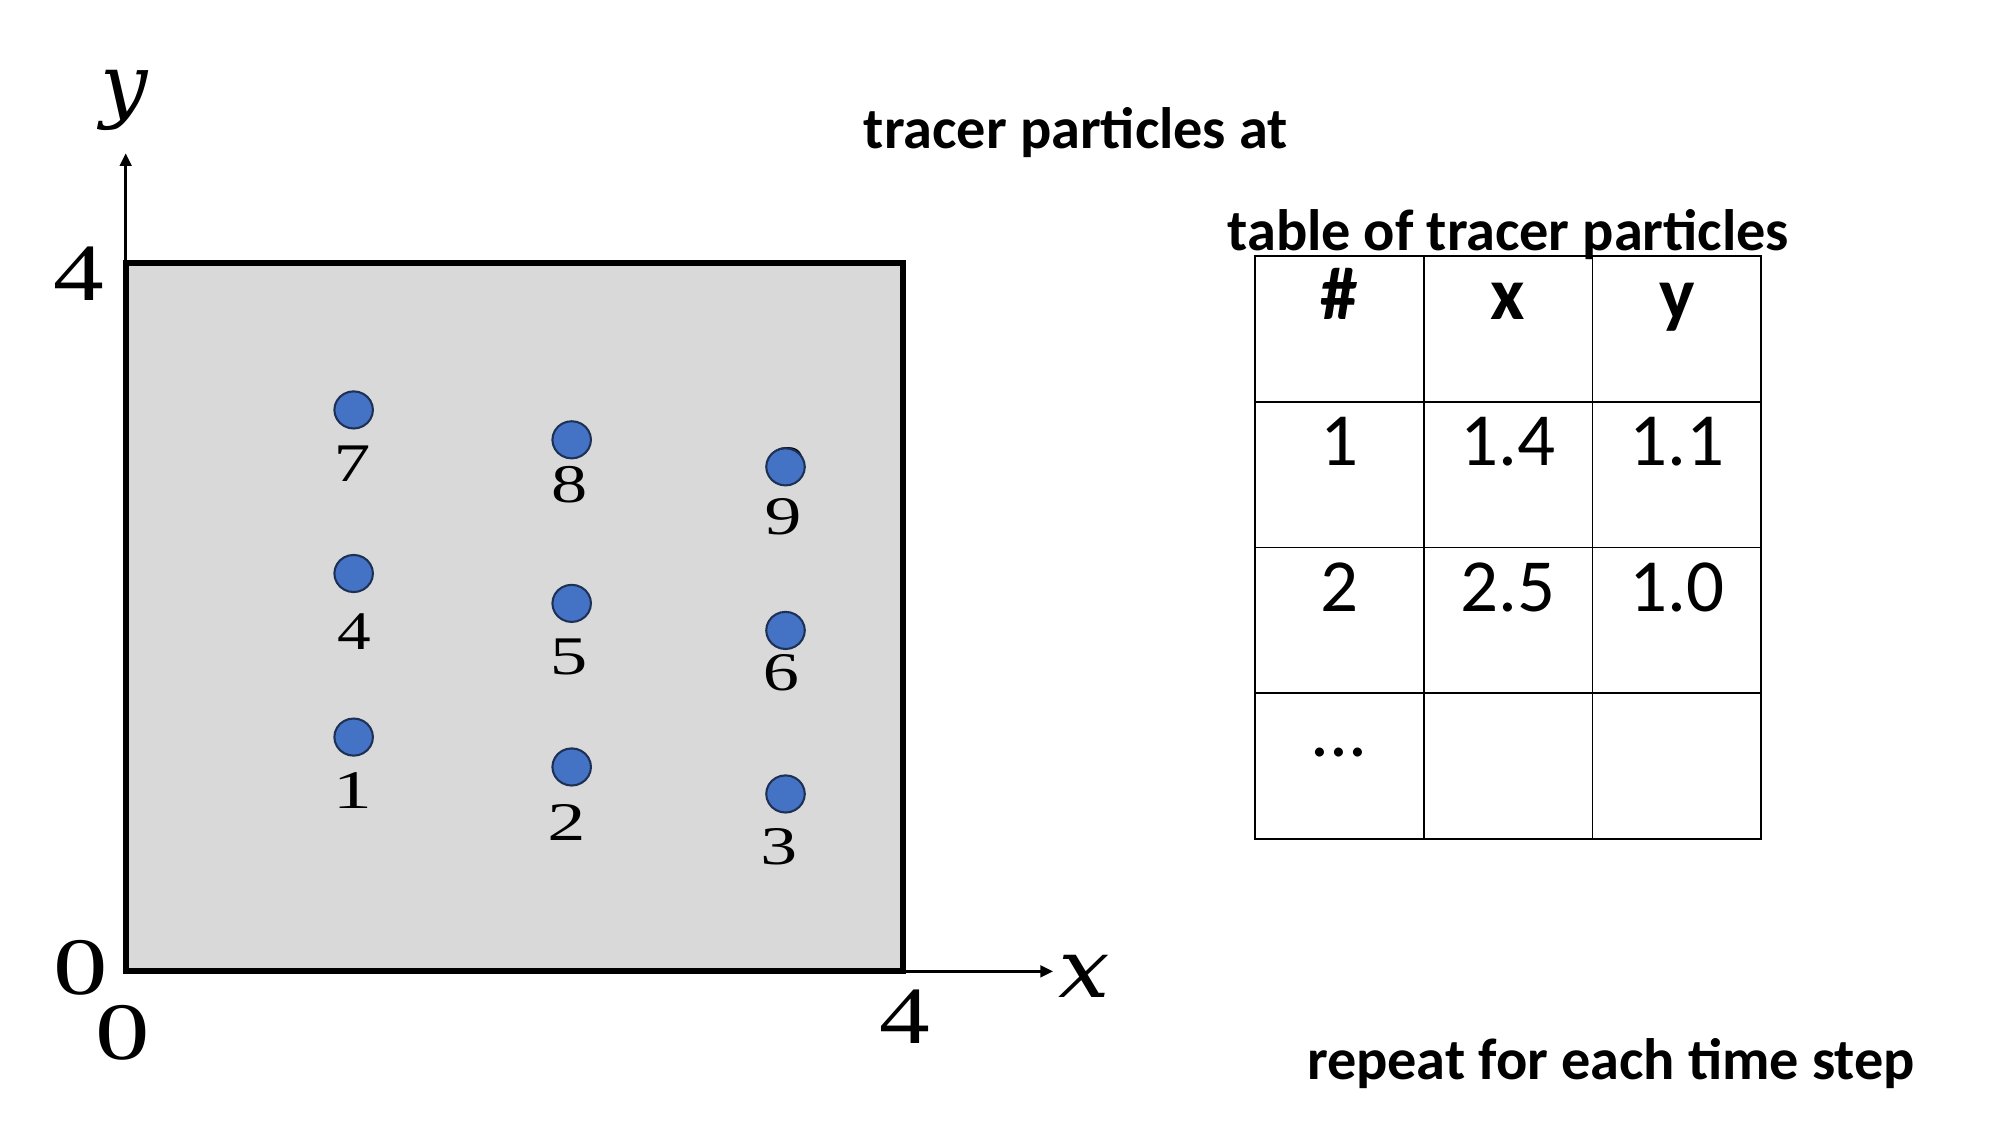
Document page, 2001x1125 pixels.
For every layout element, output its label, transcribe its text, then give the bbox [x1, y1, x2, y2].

table_cell ... [1256, 694, 1423, 838]
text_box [552, 421, 591, 786]
table_cell 2 [1256, 548, 1423, 692]
table_cell [1425, 694, 1592, 838]
text_box repeat for each time step [1254, 1013, 1969, 1099]
table_cell [1593, 694, 1760, 838]
table_cell 1 [1256, 403, 1423, 547]
table_cell 1.4 [1425, 403, 1592, 547]
table_cell 2.5 [1425, 548, 1592, 692]
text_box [334, 391, 373, 756]
text_box table of tracer particles [1082, 184, 1934, 270]
table_cell 1.0 [1593, 548, 1760, 692]
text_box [766, 448, 805, 813]
table_header x [1425, 270, 1592, 401]
table_header y [1593, 270, 1760, 401]
text_box [127, 262, 904, 970]
table_header # [1256, 270, 1423, 401]
table_cell 1.1 [1593, 403, 1760, 547]
